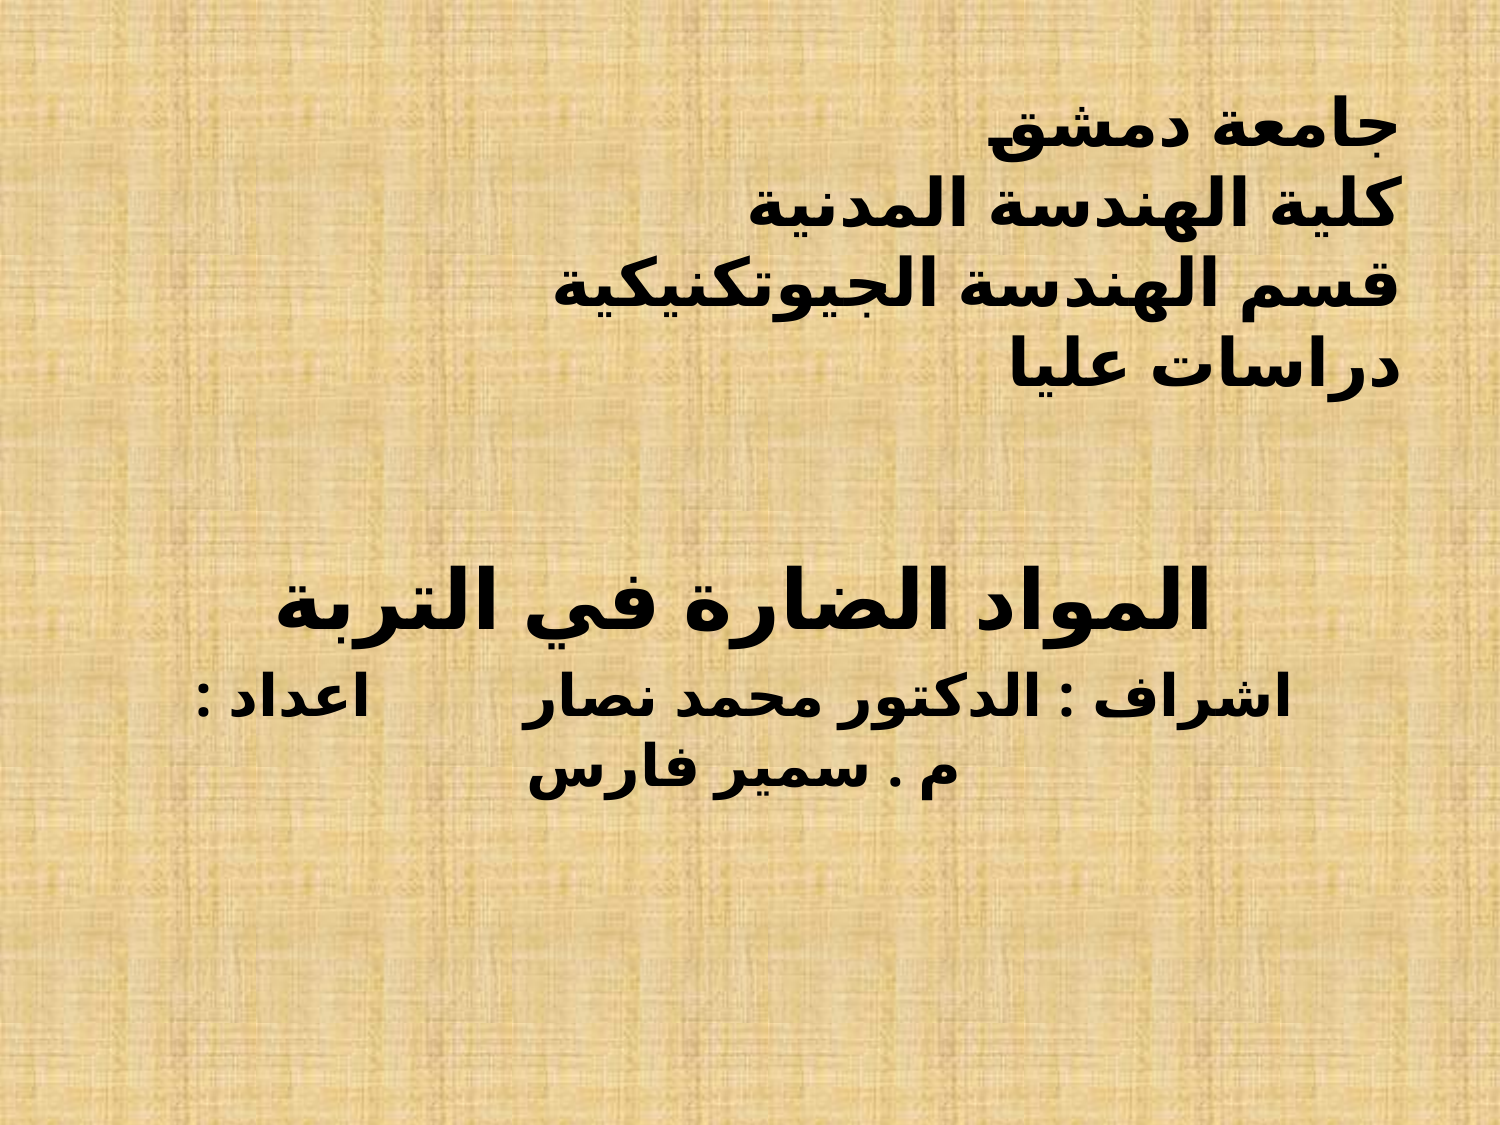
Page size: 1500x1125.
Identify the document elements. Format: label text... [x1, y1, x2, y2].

title جامعة دمشق كلية الهندسة المدنية قسم الهندسة الجيوتكنيكية دراسات عليا [112, 71, 1418, 407]
subtitle المواد الضارة في التربة اشراف : الدكتور محمد نصار اعداد : م . سمير فارس [140, 539, 1348, 821]
picture [0, 0, 1500, 1125]
